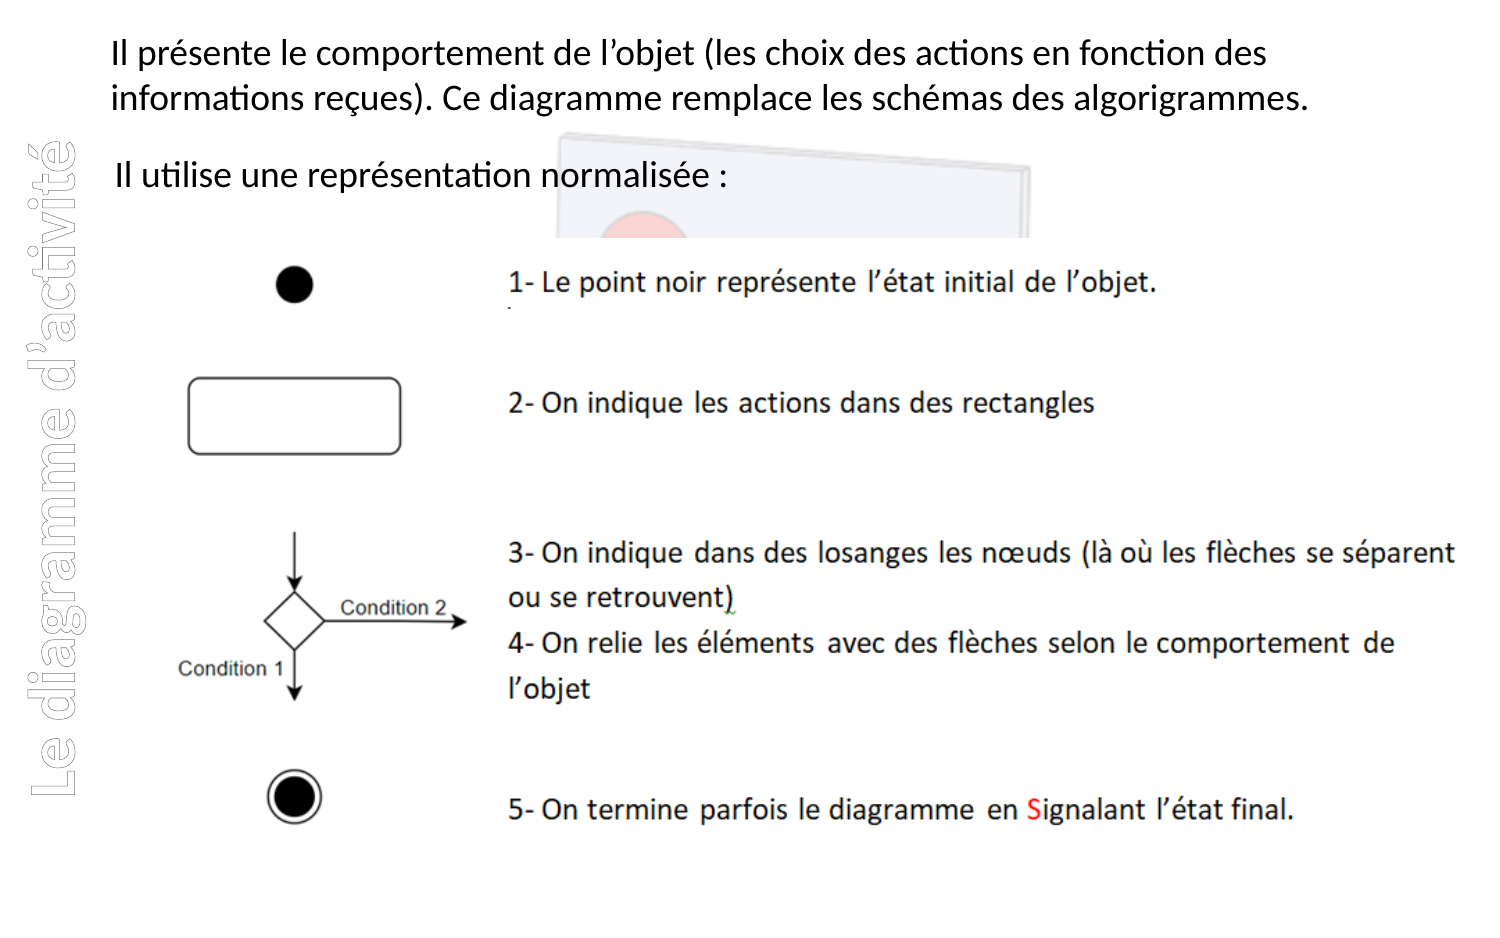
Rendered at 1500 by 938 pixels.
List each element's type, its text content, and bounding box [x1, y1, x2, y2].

text_box Il présente le comportement de l’objet (les choix des actions en fonction des informations reçues). Ce diagramme remplace les schémas des algorigrammes. [95, 20, 1474, 125]
text_box Le diagramme d’activité [0, 0, 96, 938]
text_box Il utilise une représentation normalisée : [99, 142, 745, 203]
picture [96, 0, 1500, 938]
